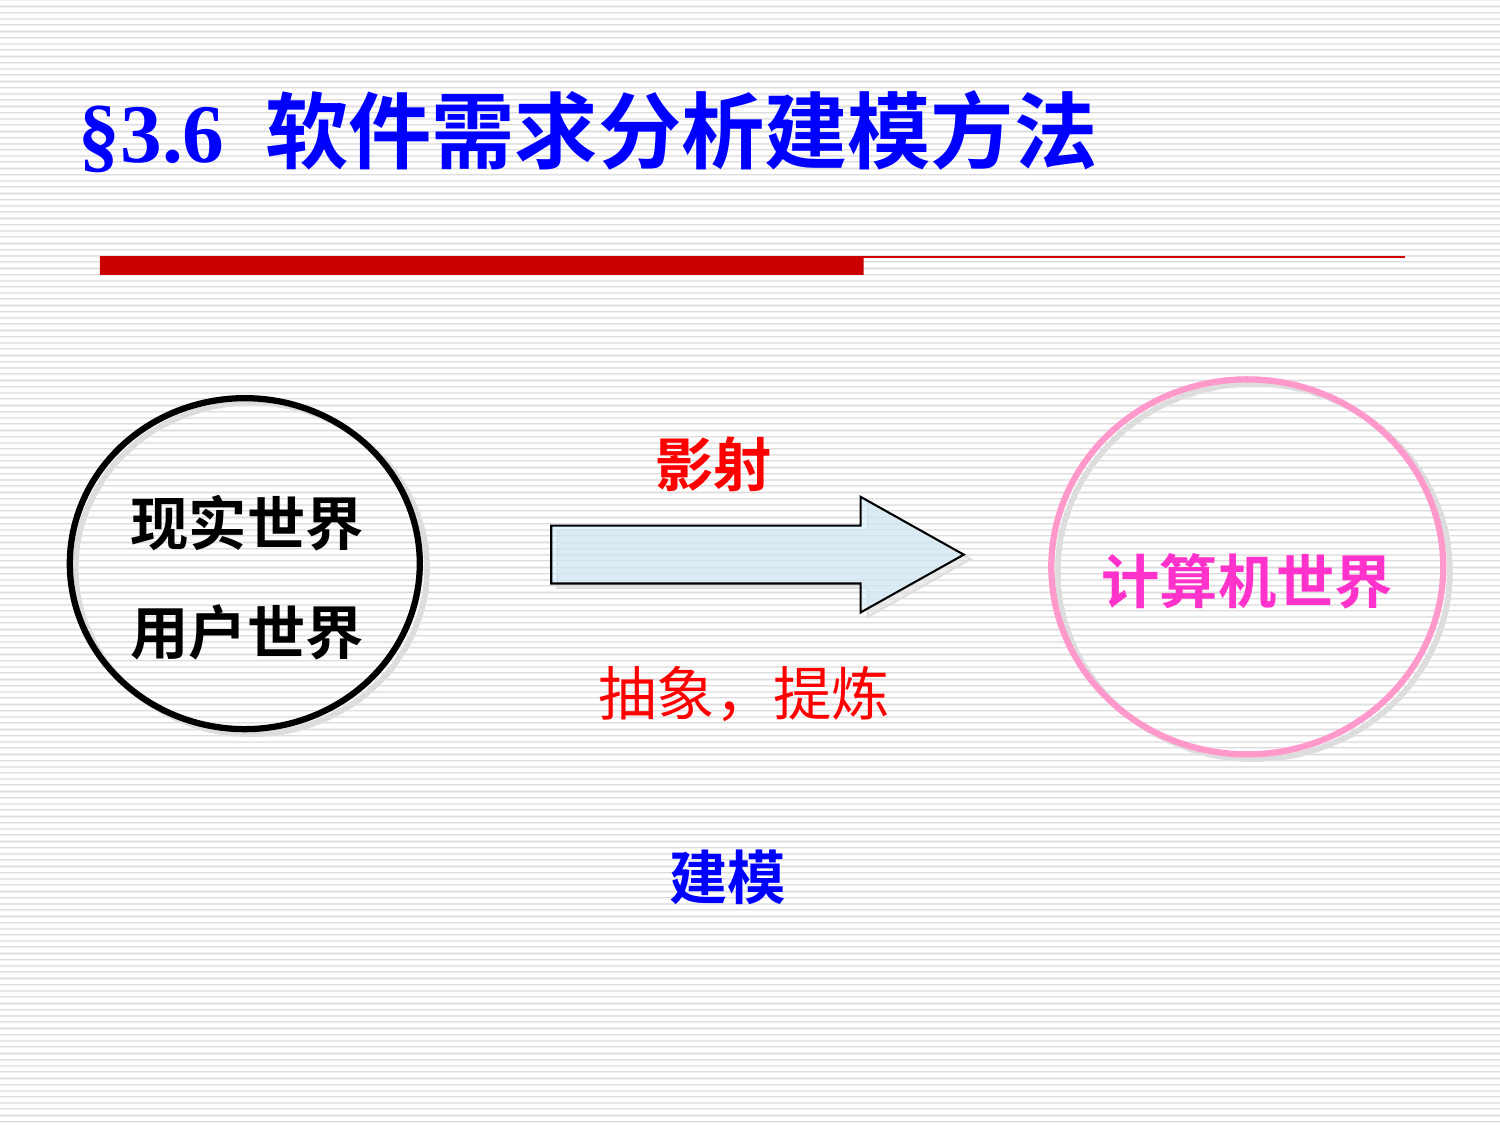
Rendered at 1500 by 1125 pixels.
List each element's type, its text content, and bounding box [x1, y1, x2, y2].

text_box [551, 496, 964, 613]
text_box 建模 [654, 806, 801, 919]
picture [0, 0, 1500, 1125]
text_box 抽象，提炼 [583, 621, 905, 735]
text_box [69, 398, 420, 730]
text_box §3.6 软件需求分析建模方法 [63, 53, 1318, 207]
text_box 影射 [640, 392, 787, 506]
text_box [1051, 379, 1444, 755]
